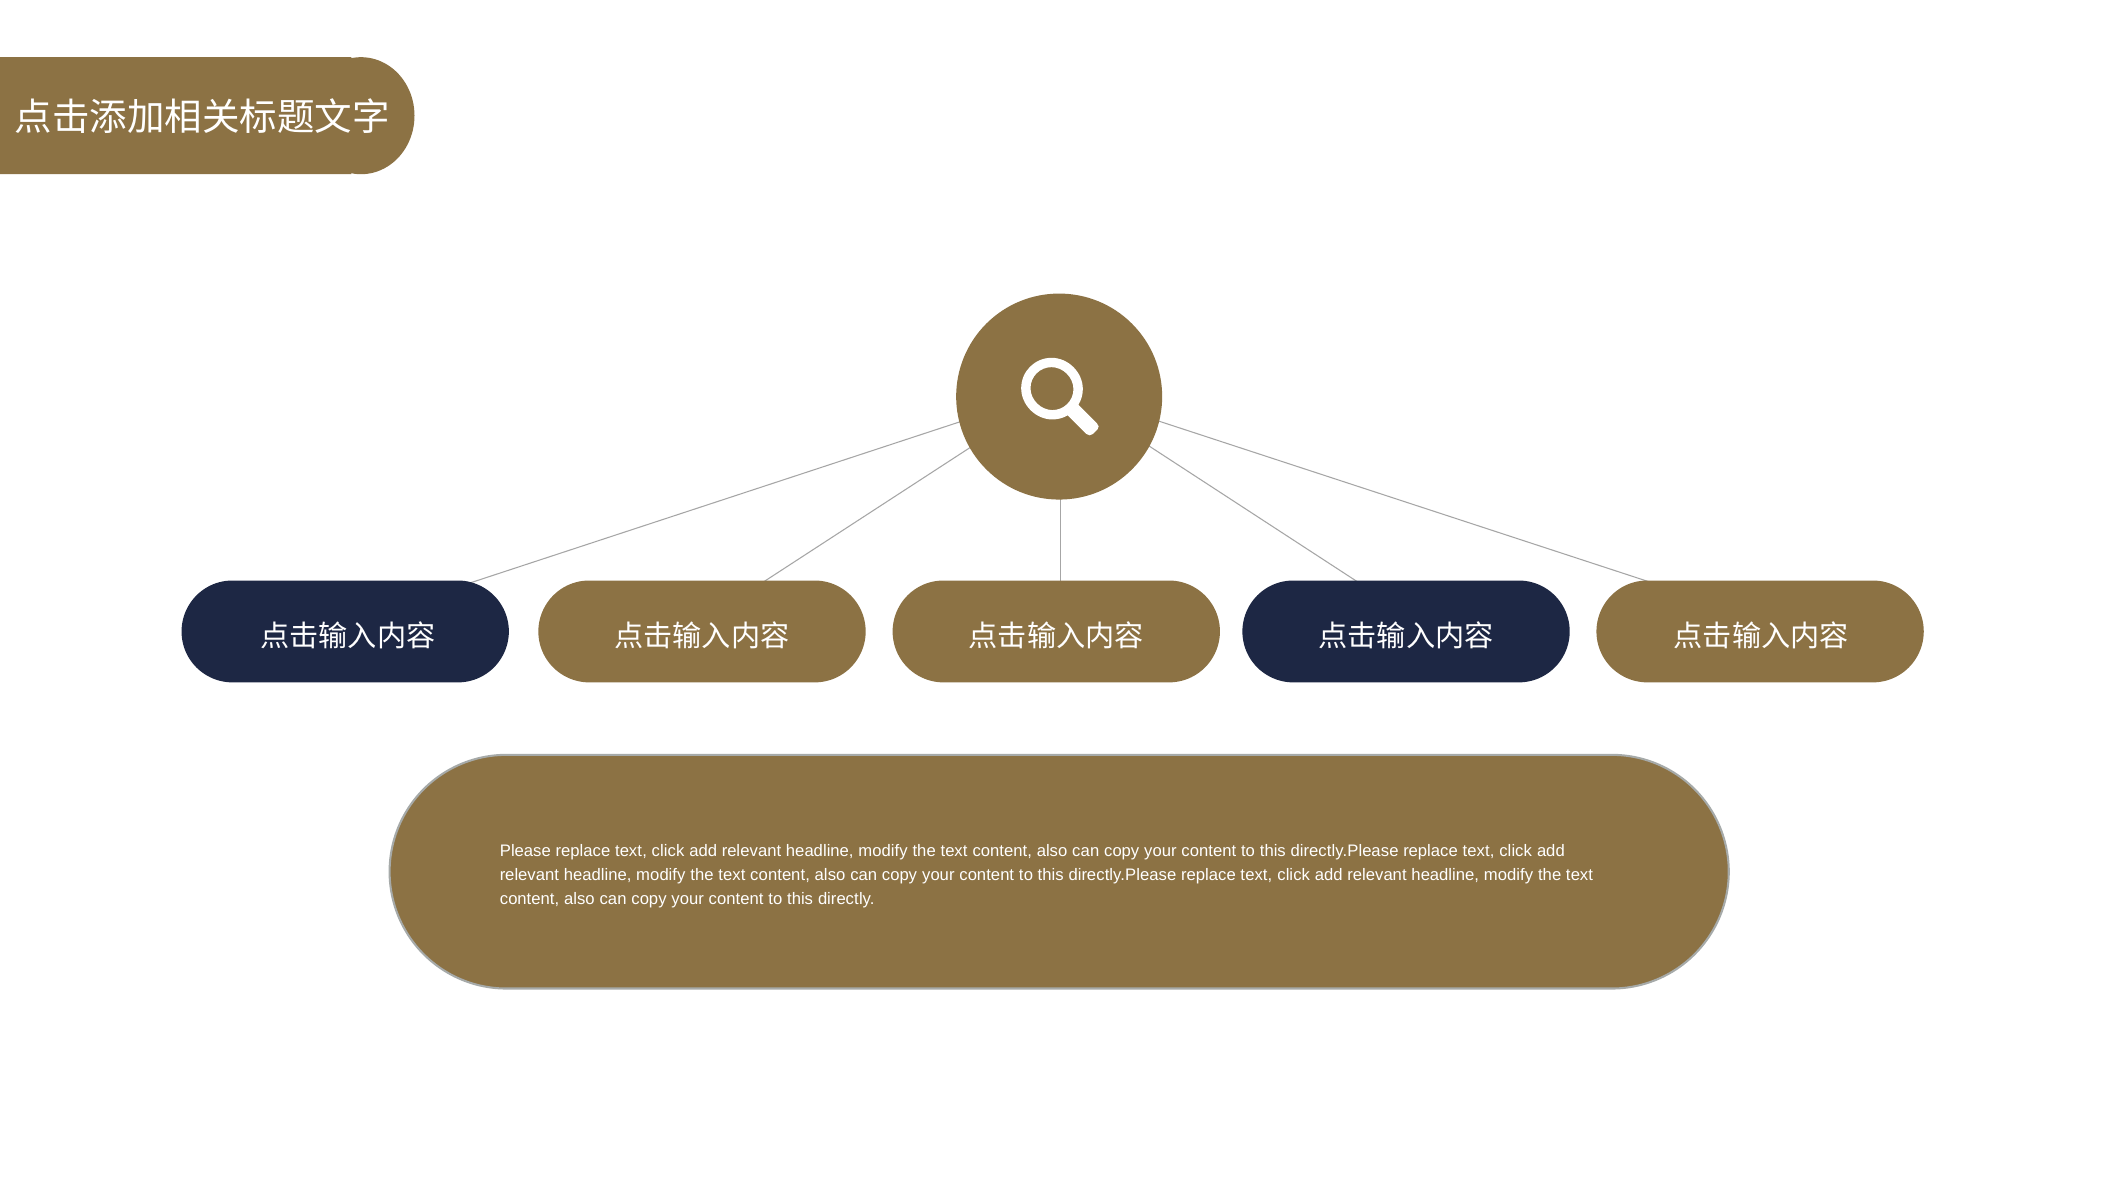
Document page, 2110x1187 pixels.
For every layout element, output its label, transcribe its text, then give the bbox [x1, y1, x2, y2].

text_box [552, 580, 852, 596]
text_box [1256, 667, 1556, 683]
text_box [956, 293, 1163, 500]
text_box [1256, 580, 1556, 596]
text_box [1610, 667, 1910, 683]
text_box [1611, 580, 1909, 595]
text_box 点击输入内容 [1243, 596, 1569, 667]
text_box 点击输入内容 [539, 596, 865, 667]
text_box 点击添加相关标题文字 [0, 85, 415, 146]
text_box [181, 613, 185, 650]
text_box [906, 580, 1206, 596]
text_box [389, 754, 1729, 989]
text_box 点击输入内容 [185, 596, 511, 667]
text_box [907, 667, 1206, 683]
text_box 点击输入内容 [893, 596, 1219, 667]
text_box Please replace text, click add relevant headline, modify the text content, also can copy your content to this directly.Please replace text, click add relevant headline, modify the text content, also can copy your content to this directly.Please replace text, click add relevant headline, modify the text content, also can copy your content to this directly. [499, 806, 1607, 938]
text_box [195, 580, 495, 596]
text_box [552, 667, 852, 683]
text_box 点击输入内容 [1598, 595, 1924, 667]
text_box [195, 667, 495, 683]
